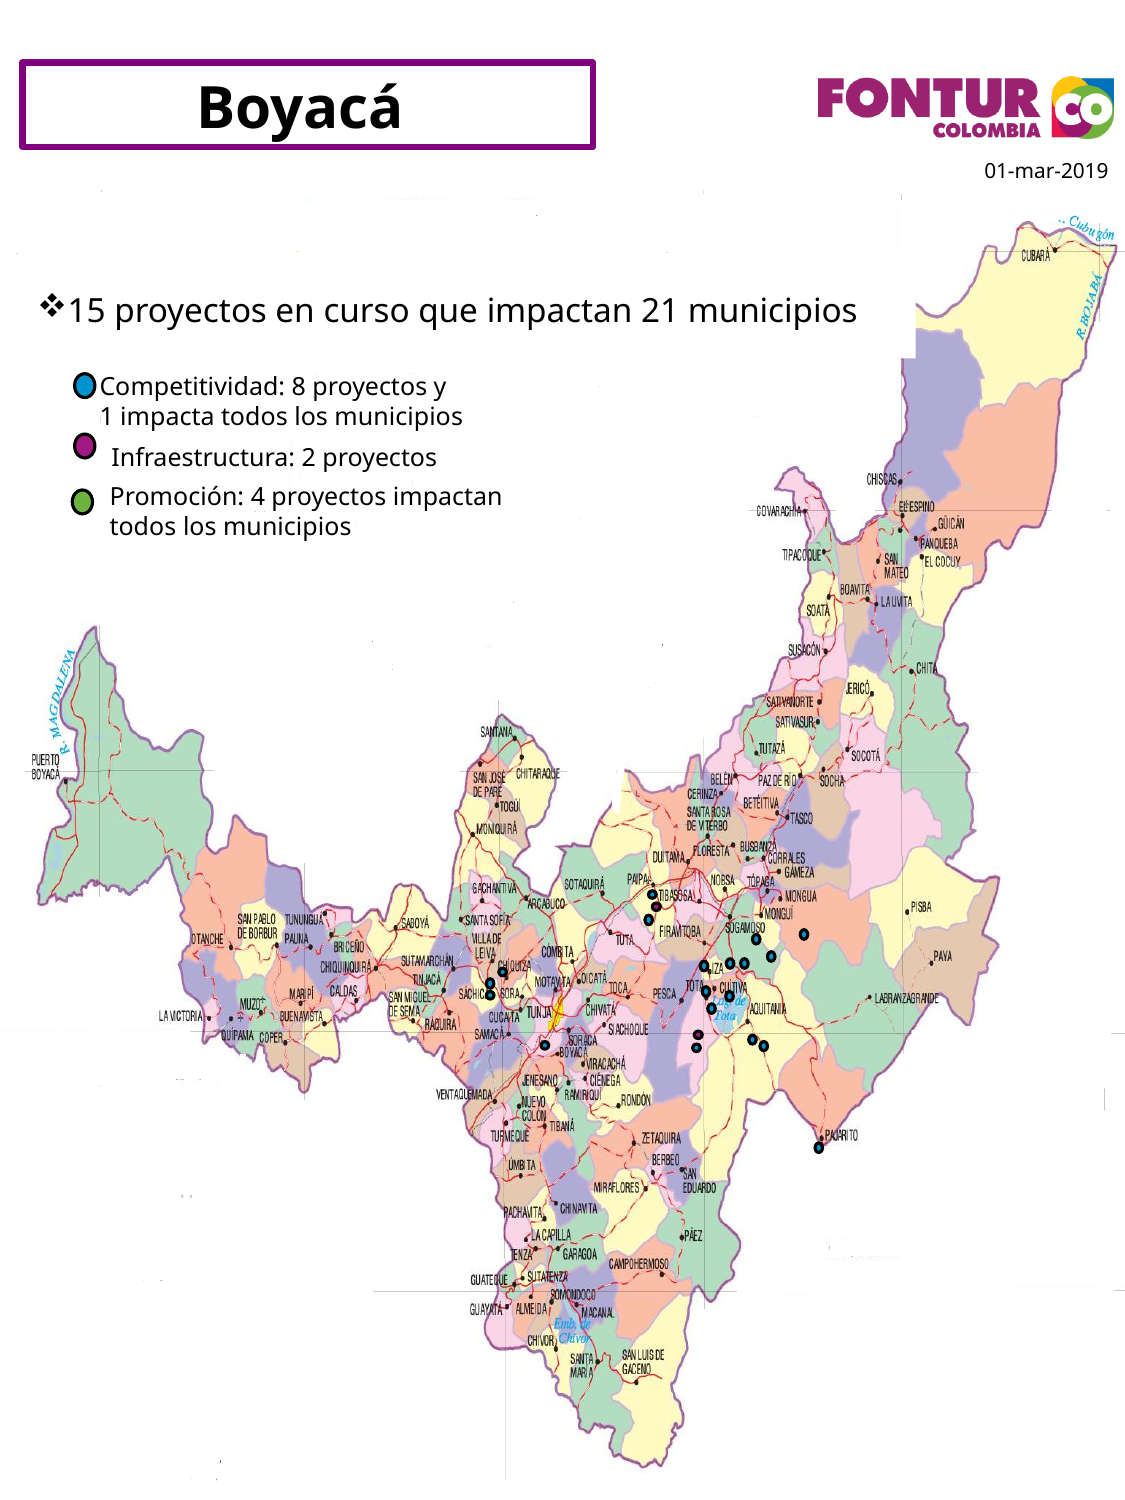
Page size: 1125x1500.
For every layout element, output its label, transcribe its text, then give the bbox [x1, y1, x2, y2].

picture [818, 76, 1114, 140]
picture [0, 190, 1125, 1486]
text_box Boyacá [22, 62, 593, 148]
text_box 01-mar-2019 [969, 150, 1125, 190]
